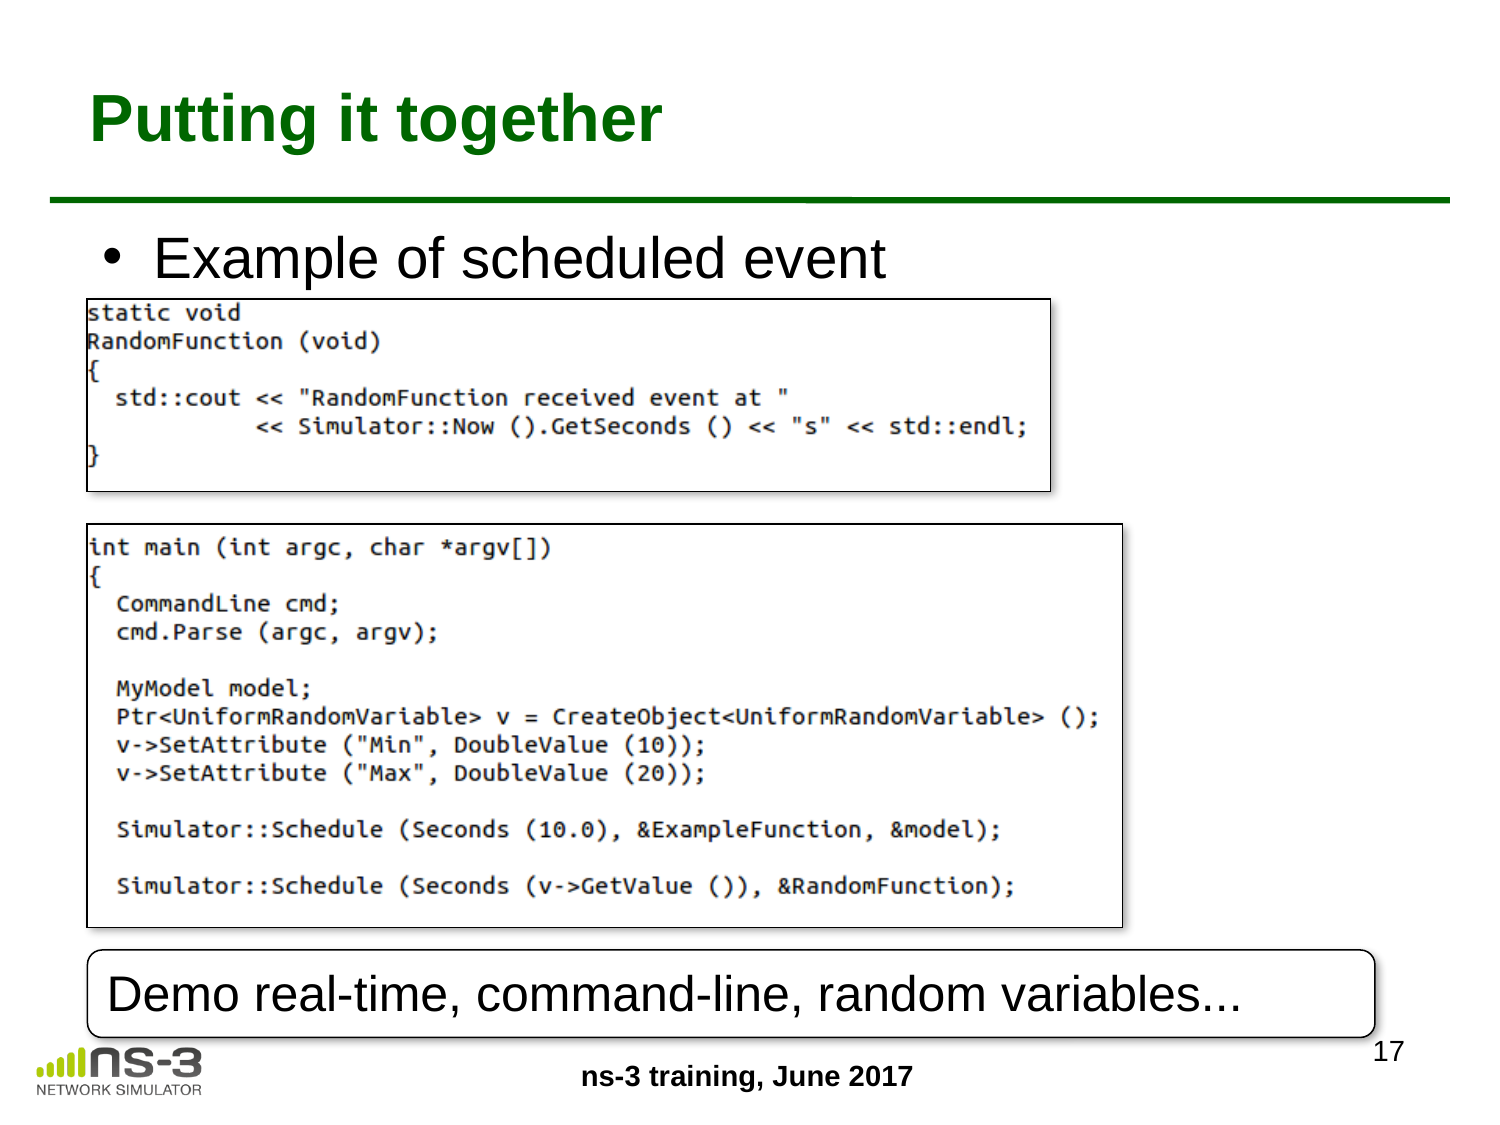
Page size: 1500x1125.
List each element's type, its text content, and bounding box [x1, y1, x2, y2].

text_box Demo real-time, command-line, random variables... [87, 949, 1375, 1038]
footer ns-3 training, June 2017 [512, 1049, 983, 1125]
list Example of scheduled event [87, 212, 1433, 1012]
picture [24, 1017, 213, 1125]
title Putting it together [74, 44, 1421, 186]
picture [87, 299, 1051, 491]
slide_number 17 [1074, 1024, 1421, 1101]
picture [87, 524, 1123, 927]
